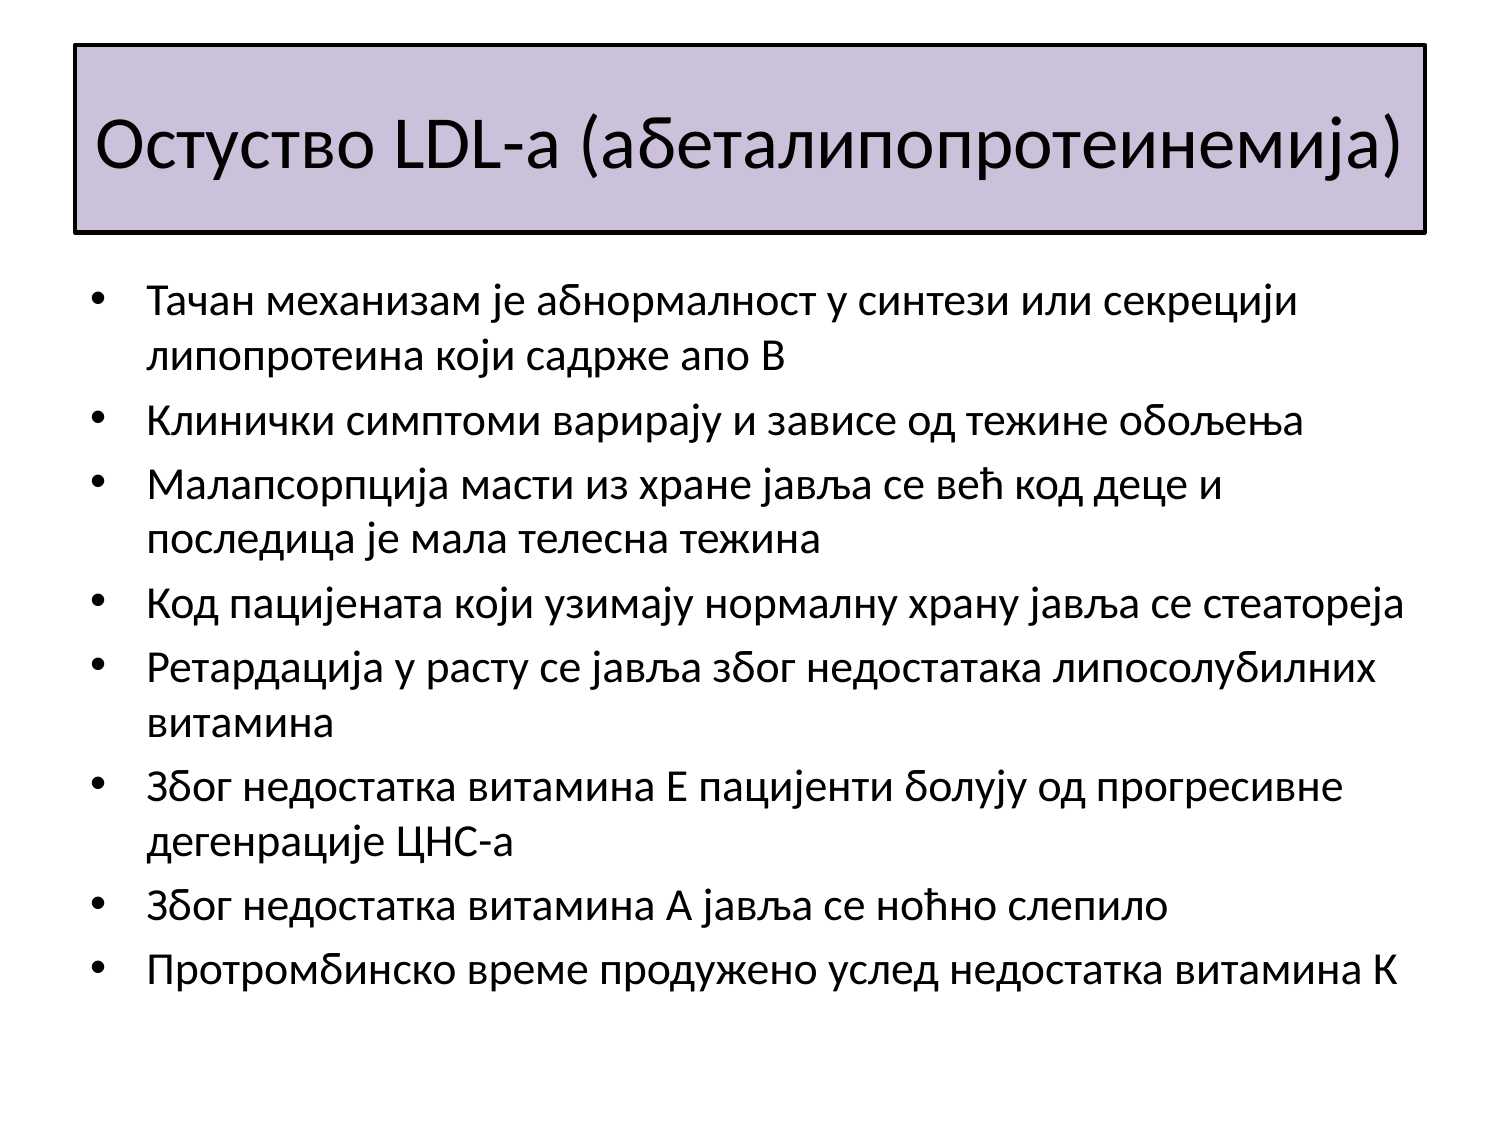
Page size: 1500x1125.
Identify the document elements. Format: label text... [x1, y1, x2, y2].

list Тачан механизам је абнормалност у синтези или секрецији липопротеина који садрже апо B Клинички симптоми варирају и зависе од тежине обољења Малапсорпција масти из хране јавља се већ код деце и последица је мала телесна тежина Код пацијената који узимају нормалну храну јавља се стеатореја Ретардација у расту се јавља због недостатака липосолубилних витамина Због недостатка витамина Е пацијенти болују од прогресивне дегенрације ЦНС-a Због недостатка витамина А јавља се ноћно слепило Протромбинско време продужено услед недостатка витамина К [75, 262, 1425, 1125]
title Остуство LDL-a (aбеталипопротеинемија) [73, 43, 1427, 235]
